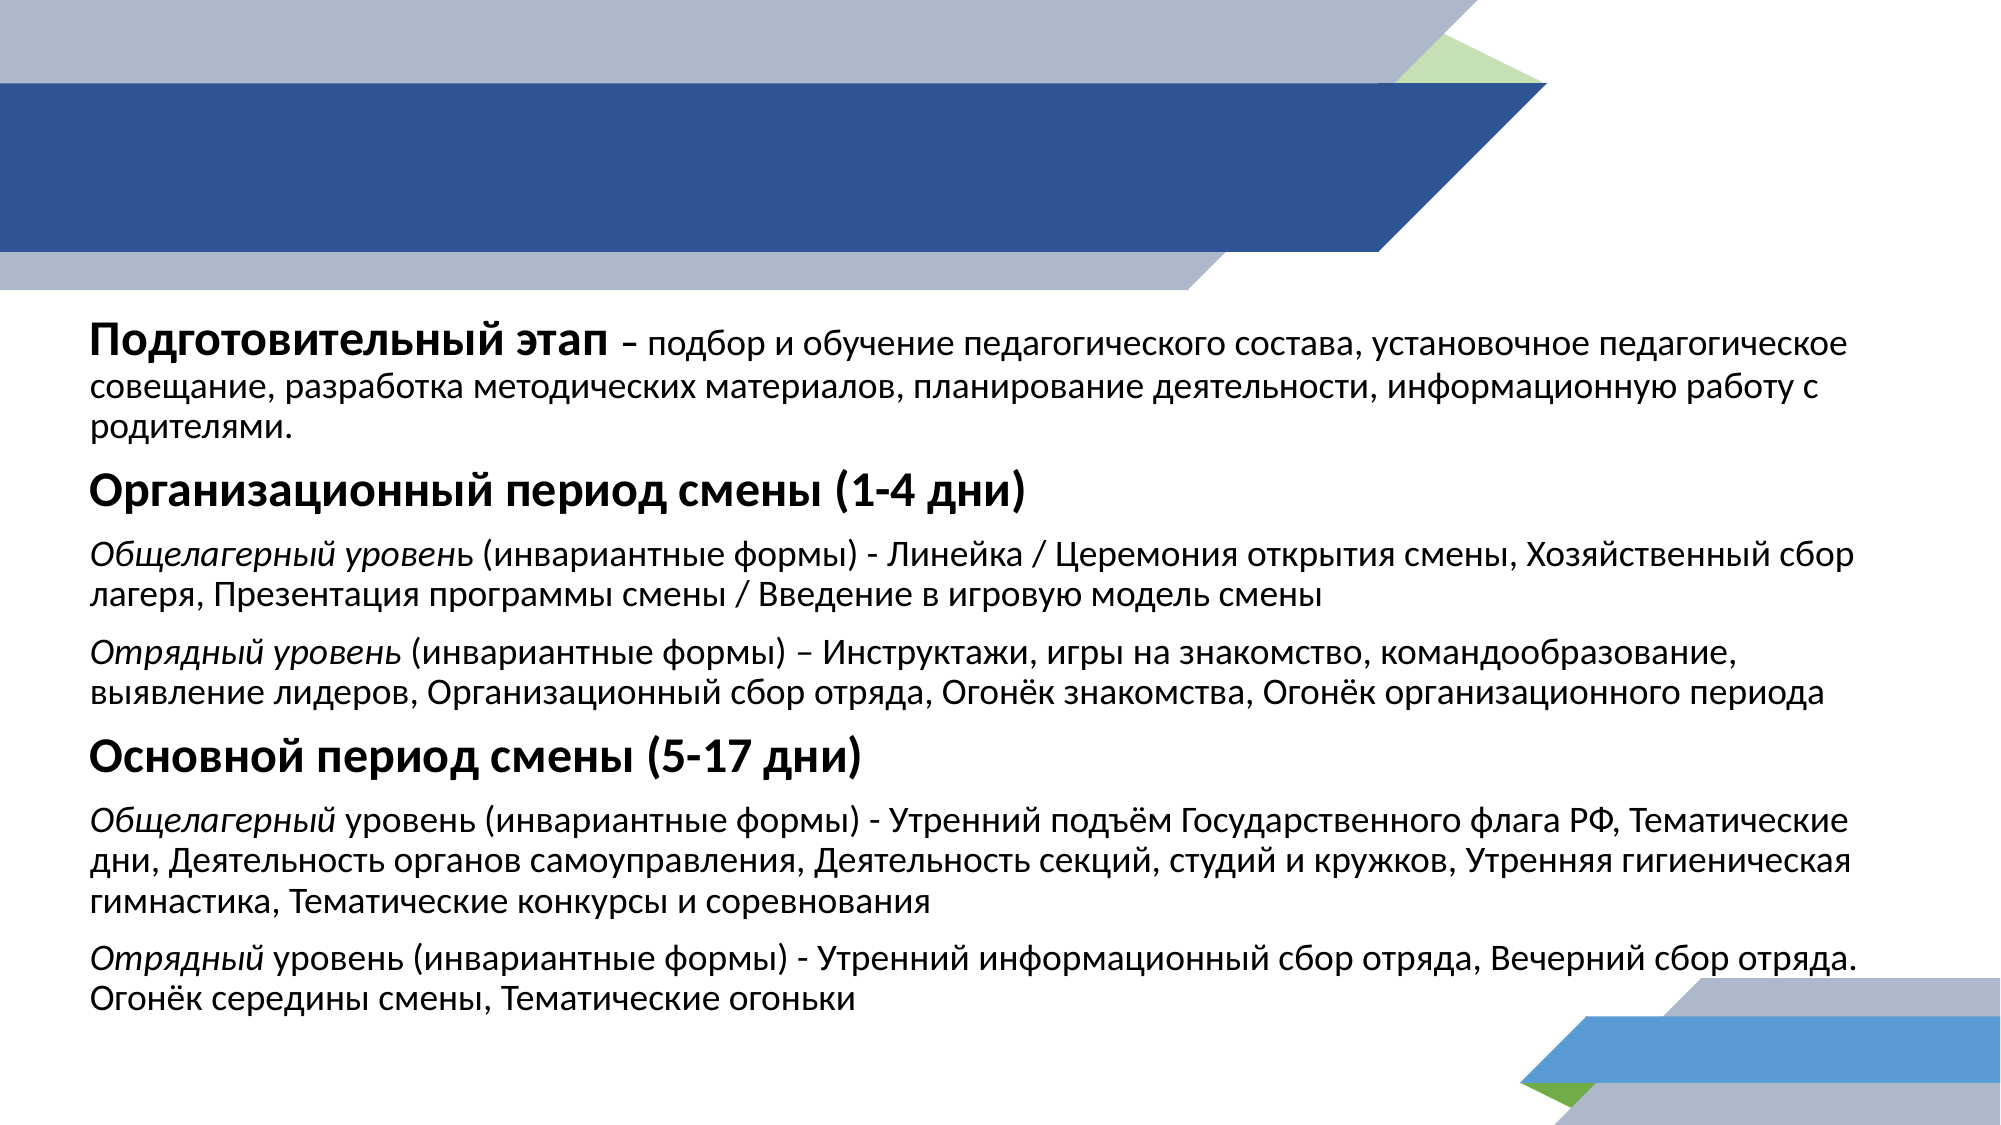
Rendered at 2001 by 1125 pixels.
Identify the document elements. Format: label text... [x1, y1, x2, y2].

list Подготовительный этап – подбор и обучение педагогического состава, установочное педагогическое совещание, разработка методических материалов, планирование деятельности, информационную работу с родителями. Организационный период смены (1-4 дни) Общелагерный уровень (инвариантные формы) - Линейка / Церемония открытия смены, Хозяйственный сбор лагеря, Презентация программы смены / Введение в игровую модель смены Отрядный уровень (инвариантные формы) – Инструктажи, игры на знакомство, командообразование, выявление лидеров, Организационный сбор отряда, Огонёк знакомства, Огонёк организационного периода Основной период смены (5-17 дни) Общелагерный уровень (инвариантные формы) - Утренний подъём Государственного флага РФ, Тематические дни, Деятельность органов самоуправления, Деятельность секций, студий и кружков, Утренняя гигиеническая гимнастика, Тематические конкурсы и соревнования Отрядный уровень (инвариантные формы) - Утренний информационный сбор отряда, Вечерний сбор отряда. Огонёк середины смены, Тематические огоньки [52, 79, 1936, 1125]
